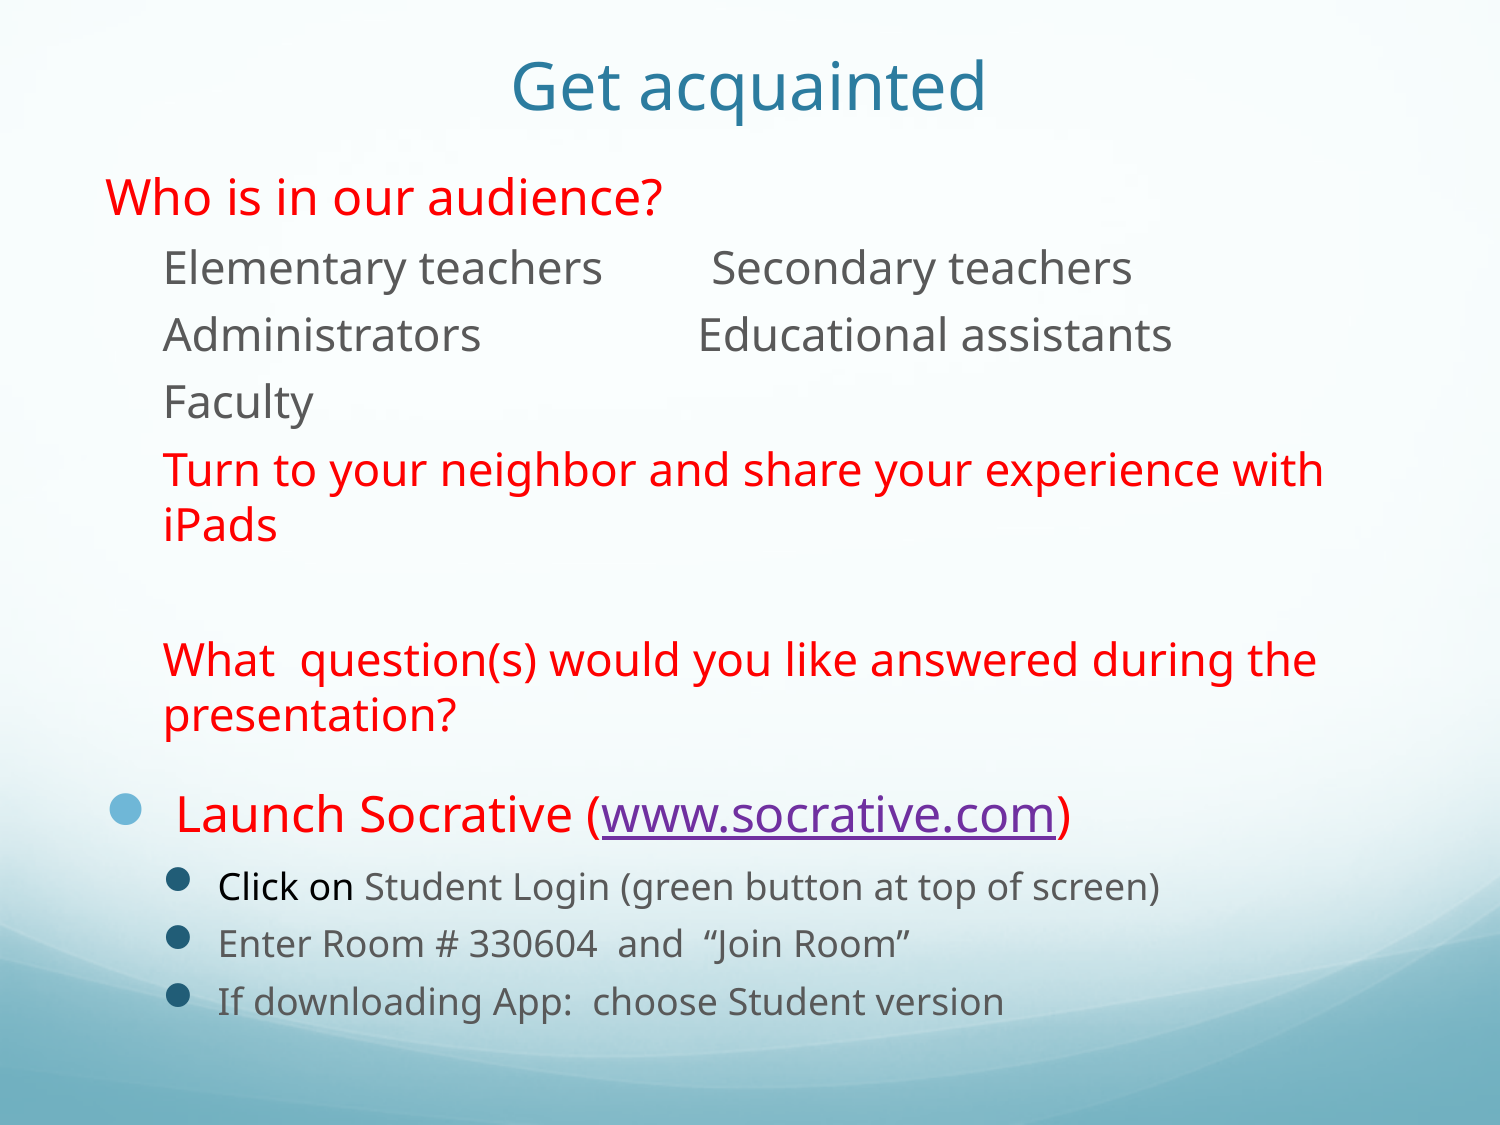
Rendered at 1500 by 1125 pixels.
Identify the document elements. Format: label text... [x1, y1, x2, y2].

title Get acquainted [90, 17, 1410, 132]
list Who is in our audience? Elementary teachers Secondary teachers Administrators Educational assistants Faculty Turn to your neighbor and share your experience with iPads What question(s) would you like answered during the presentation? Launch Socrative (www.socrative.com) Click on Student Login (green button at top of screen) Enter Room # 330604 and “Join Room” If downloading App: choose Student version [90, 158, 1410, 1125]
